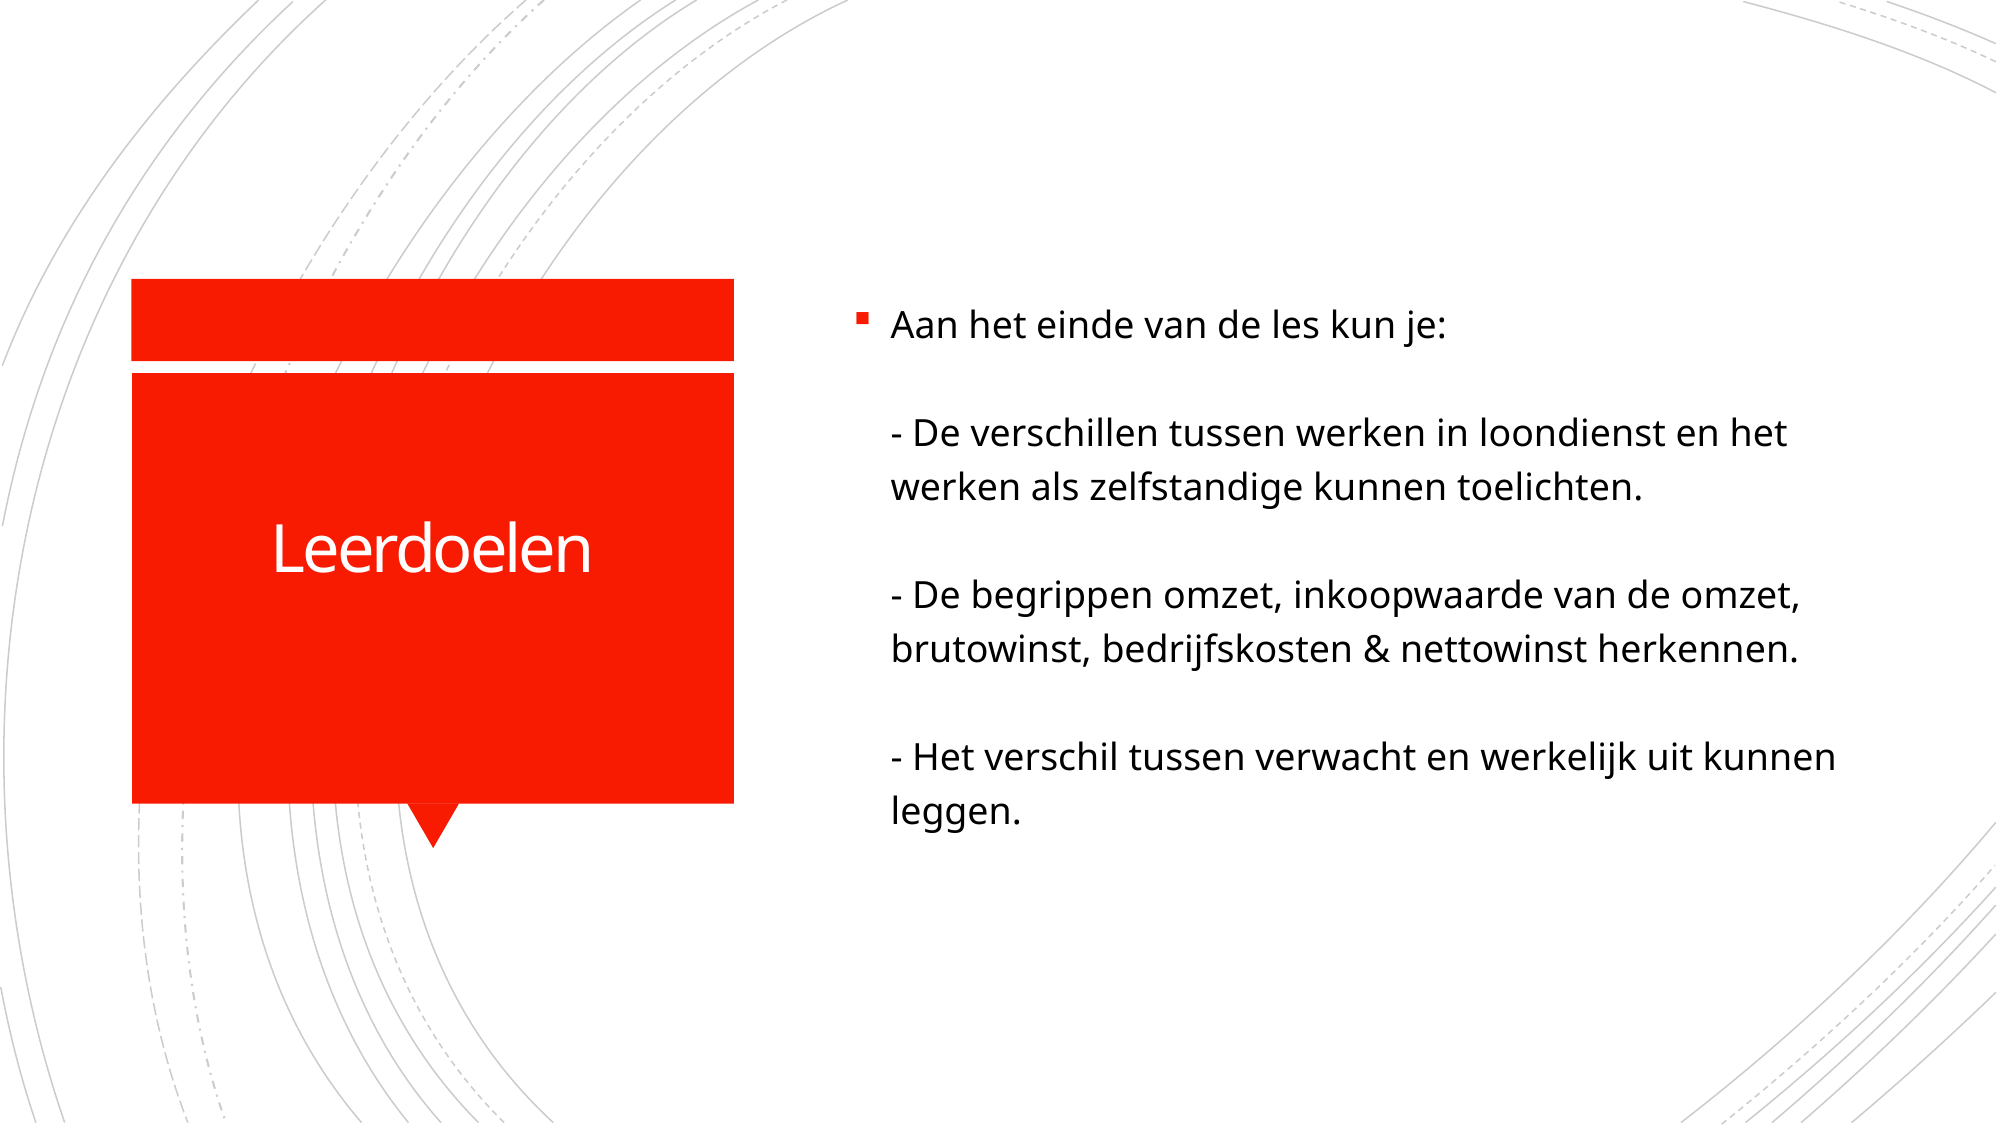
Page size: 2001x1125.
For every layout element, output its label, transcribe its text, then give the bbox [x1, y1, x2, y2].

title Leerdoelen [145, 385, 721, 587]
list Aan het einde van de les kun je: - De verschillen tussen werken in loondienst en het werken als zelfstandige kunnen toelichten. - De begrippen omzet, inkoopwaarde van de omzet, brutowinst, bedrijfskosten & nettowinst herkennen. - Het verschil tussen verwacht en werkelijk uit kunnen leggen. [838, 131, 1868, 993]
